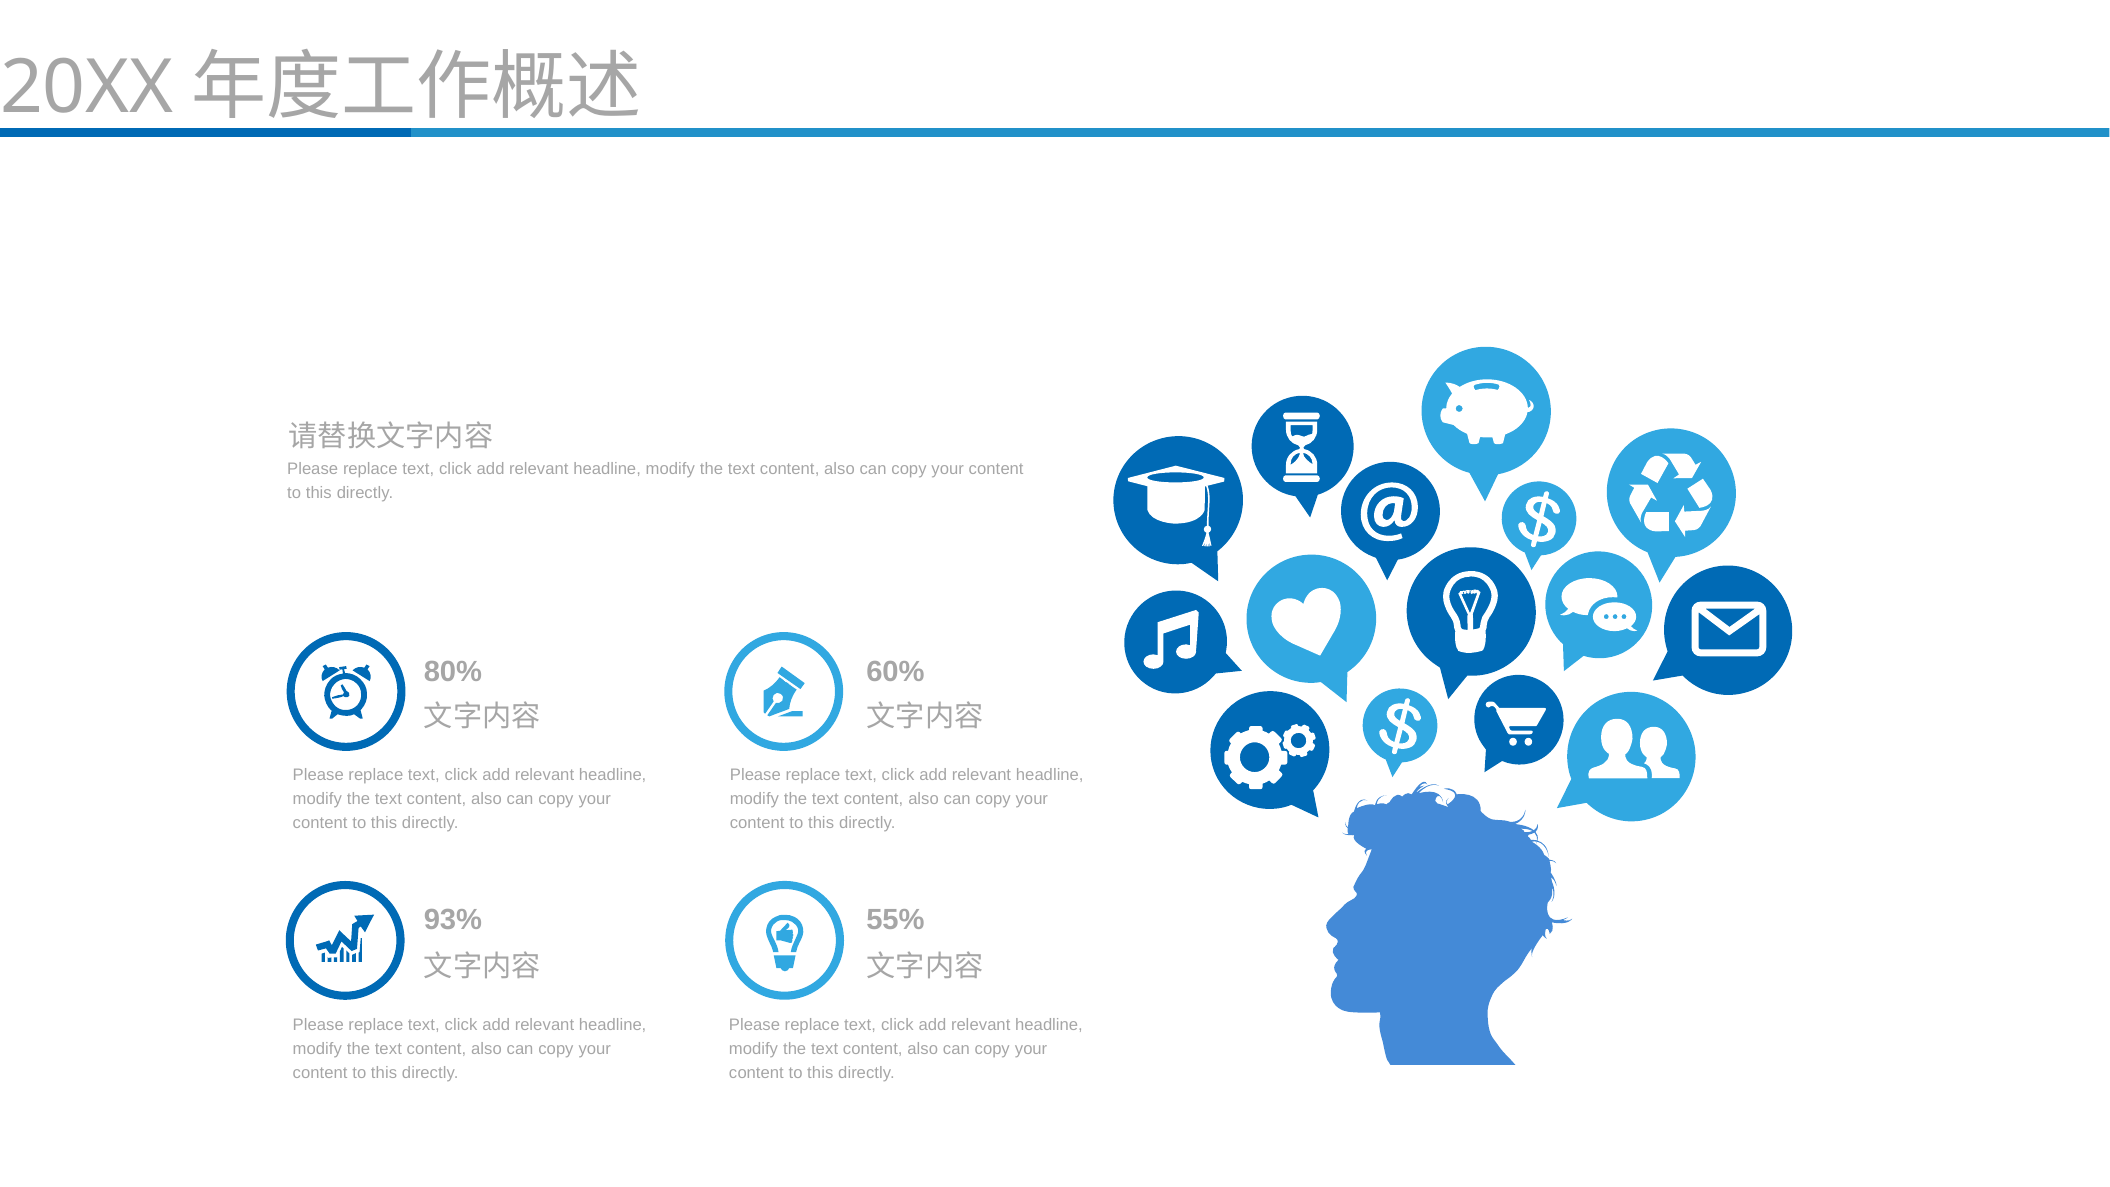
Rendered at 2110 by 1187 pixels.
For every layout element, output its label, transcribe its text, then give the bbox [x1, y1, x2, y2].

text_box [1108, 338, 1800, 1065]
text_box [763, 666, 805, 717]
text_box 文字内容 [851, 932, 999, 990]
text_box [724, 879, 846, 1001]
text_box [339, 946, 344, 962]
text_box Please replace text, click add relevant headline, modify the text content, also can copy your content to this directly. [715, 752, 1108, 840]
text_box [315, 914, 375, 954]
text_box [723, 631, 845, 752]
text_box [346, 950, 350, 962]
text_box [358, 938, 362, 962]
text_box [321, 664, 367, 719]
text_box 文字内容 [409, 932, 556, 990]
text_box 请替换文字内容 [274, 402, 509, 446]
text_box 文字内容 [851, 682, 999, 740]
text_box [773, 955, 796, 972]
text_box 93% [408, 886, 498, 943]
text_box 80% [408, 638, 498, 696]
text_box 文字内容 [409, 682, 556, 740]
text_box Please replace text, click add relevant headline, modify the text content, also can copy your content to this directly. [272, 446, 1051, 509]
text_box 60% [851, 638, 940, 696]
text_box [352, 664, 371, 682]
text_box Please replace text, click add relevant headline, modify the text content, also can copy your content to this directly. [714, 1002, 1108, 1090]
text_box Please replace text, click add relevant headline, modify the text content, also can copy your content to this directly. [278, 752, 672, 840]
text_box [285, 631, 407, 752]
text_box 55% [851, 886, 940, 943]
text_box Please replace text, click add relevant headline, modify the text content, also can copy your content to this directly. [278, 1002, 672, 1090]
text_box [321, 952, 325, 962]
text_box [766, 914, 804, 953]
text_box [284, 879, 406, 1001]
text_box 20XX年度工作概述 [0, 37, 785, 129]
